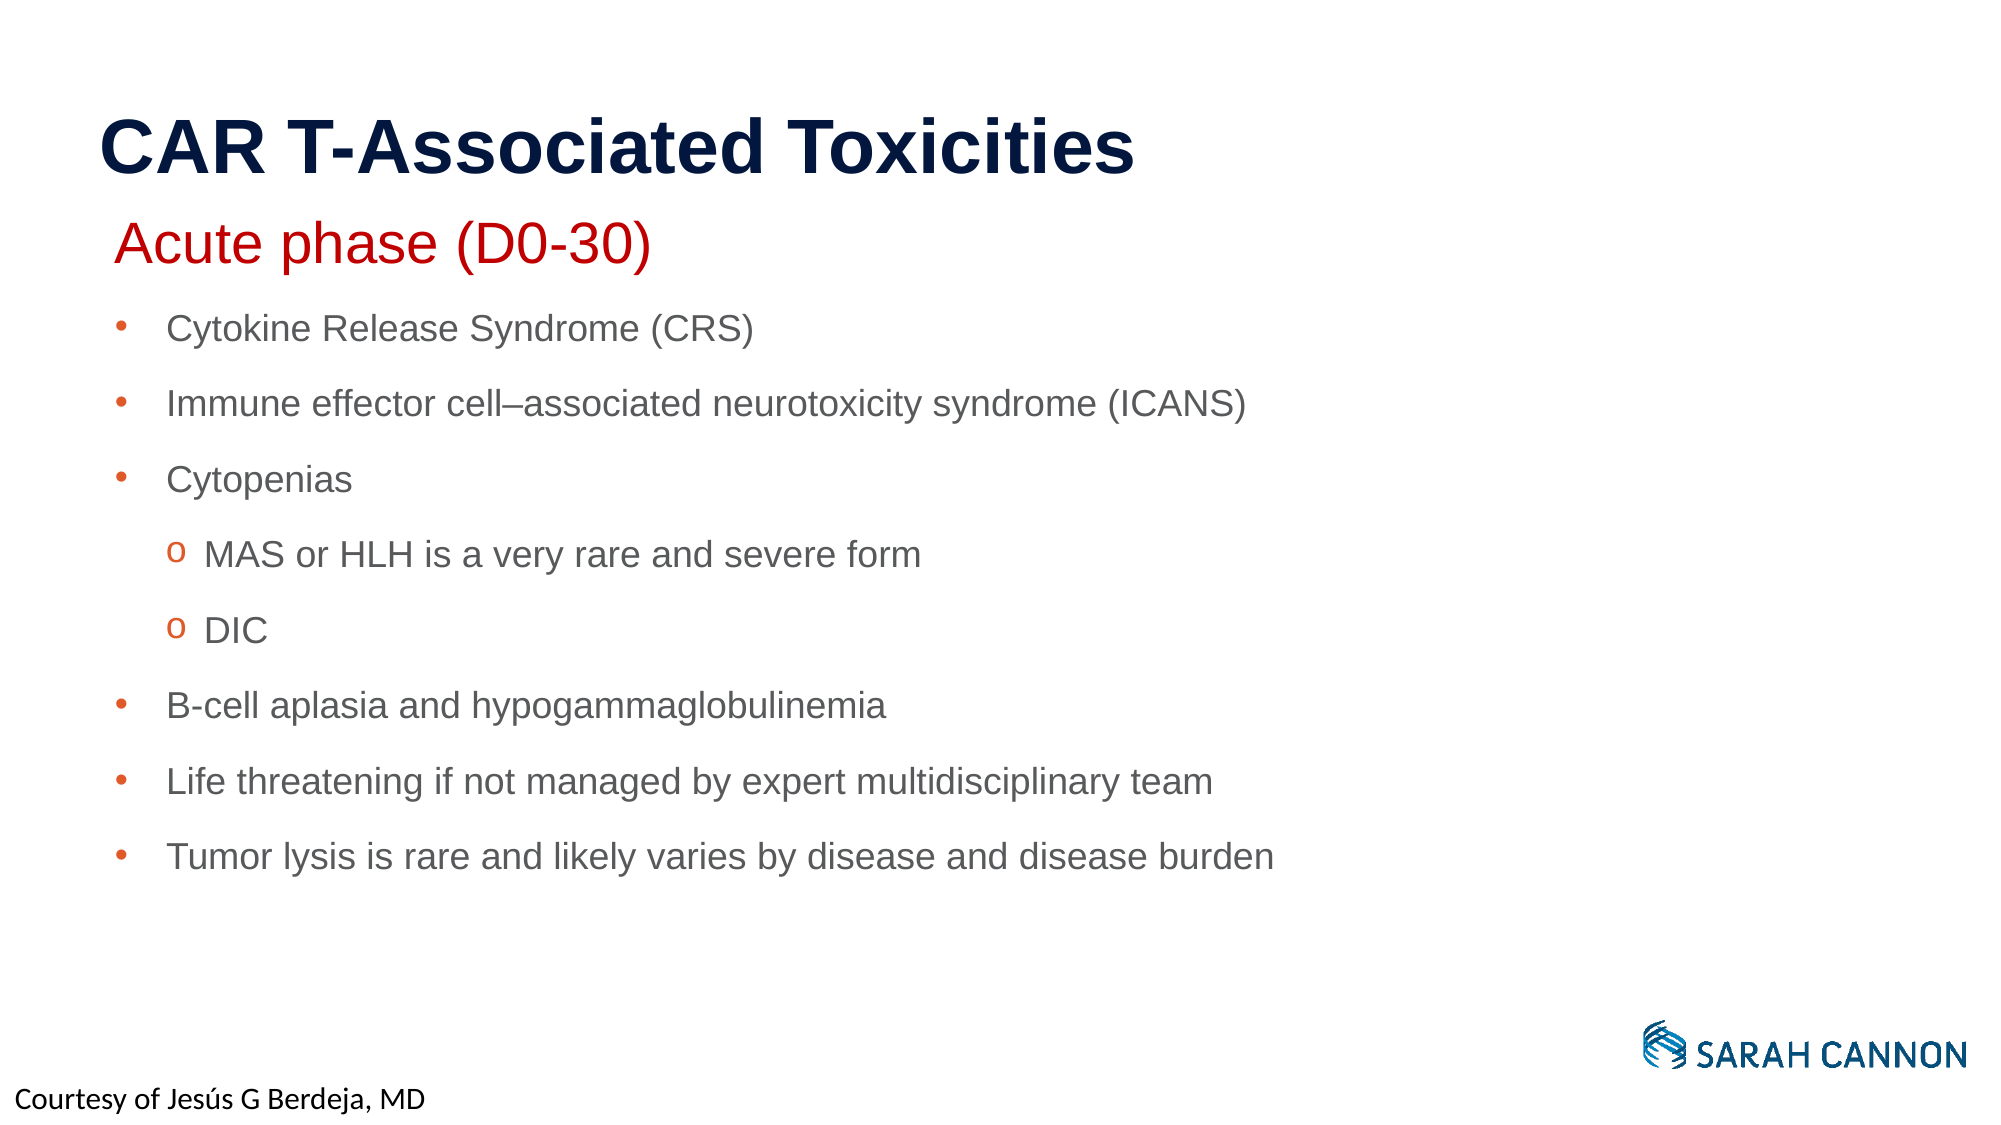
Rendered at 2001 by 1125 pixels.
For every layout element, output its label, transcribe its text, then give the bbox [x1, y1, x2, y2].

text_box Courtesy of Jesús G Berdeja, MD [0, 1070, 523, 1123]
text_box Acute phase (D0-30) [99, 190, 692, 292]
list Cytokine Release Syndrome (CRS) Immune effector cell–associated neurotoxicity syndrome (ICANS) Cytopenias MAS or HLH is a very rare and severe form DIC B-cell aplasia and hypogammaglobulinemia Life threatening if not managed by expert multidisciplinary team Tumor lysis is rare and likely varies by disease and disease burden [99, 291, 1825, 1001]
picture [1643, 1020, 1966, 1079]
title CAR T-Associated Toxicities [99, 54, 1900, 190]
